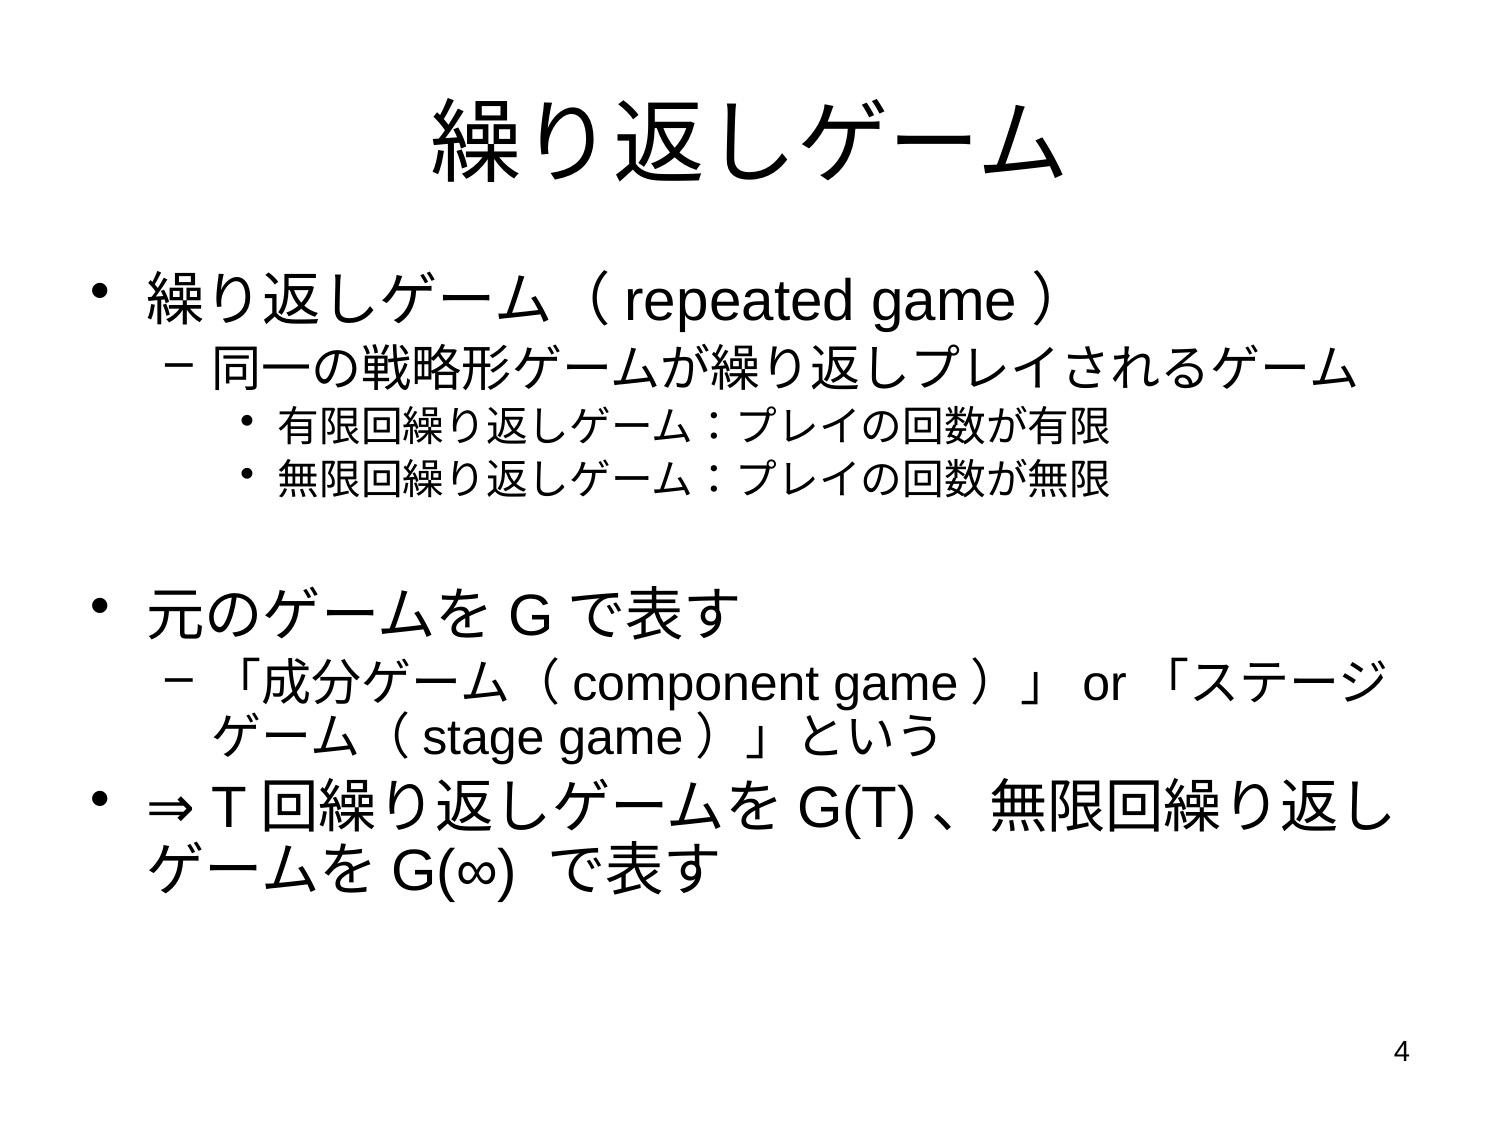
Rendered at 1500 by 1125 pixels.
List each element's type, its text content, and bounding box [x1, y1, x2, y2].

slide_number 4 [1074, 1024, 1426, 1103]
list 繰り返しゲーム（repeated game） 同一の戦略形ゲームが繰り返しプレイされるゲーム 有限回繰り返しゲーム：プレイの回数が有限 無限回繰り返しゲーム：プレイの回数が無限 元のゲームをGで表す 「成分ゲーム（component game）」or「ステージゲーム（stage game）」という ⇒ T回繰り返しゲームをG(T)、無限回繰り返しゲームをG(∞) で表す [75, 262, 1425, 1005]
title 繰り返しゲーム [75, 45, 1425, 233]
